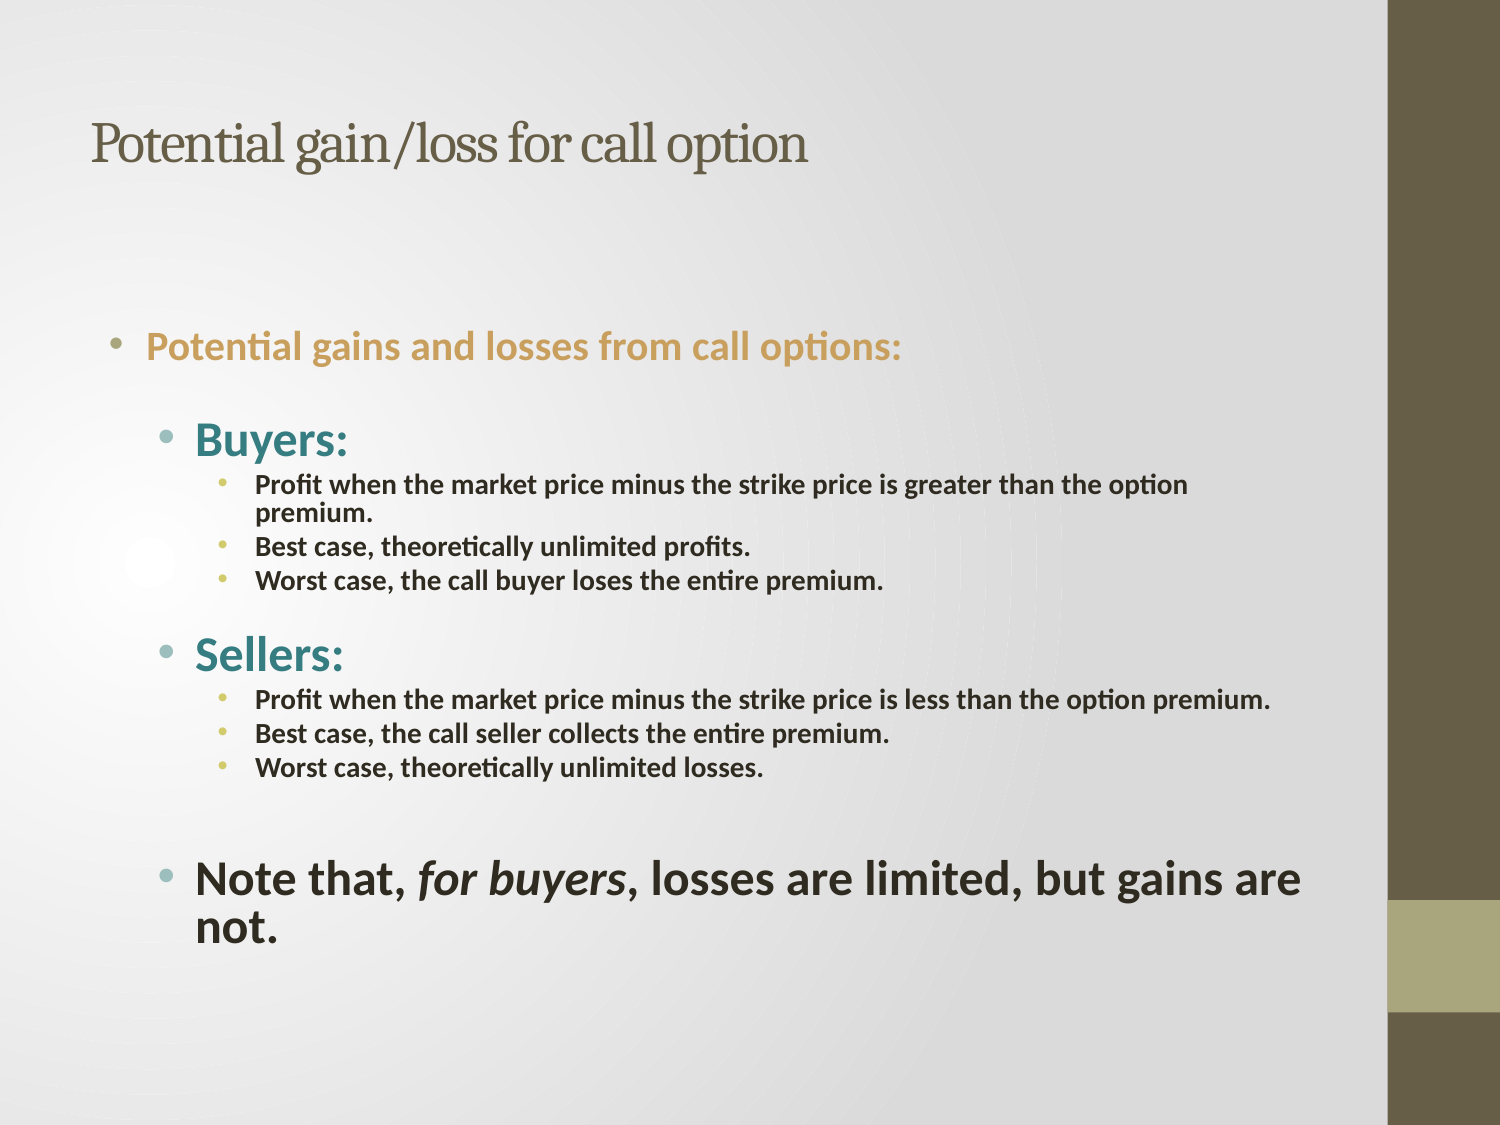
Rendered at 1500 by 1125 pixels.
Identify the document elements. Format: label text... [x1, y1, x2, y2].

title Potential gain/loss for call option [75, 45, 1325, 233]
list Potential gains and losses from call options: Buyers: Profit when the market price minus the strike price is greater than the option premium. Best case, theoretically unlimited profits. Worst case, the call buyer loses the entire premium. Sellers: Profit when the market price minus the strike price is less than the option premium. Best case, the call seller collects the entire premium. Worst case, theoretically unlimited losses. Note that, for buyers, losses are limited, but gains are not. [75, 262, 1325, 1050]
